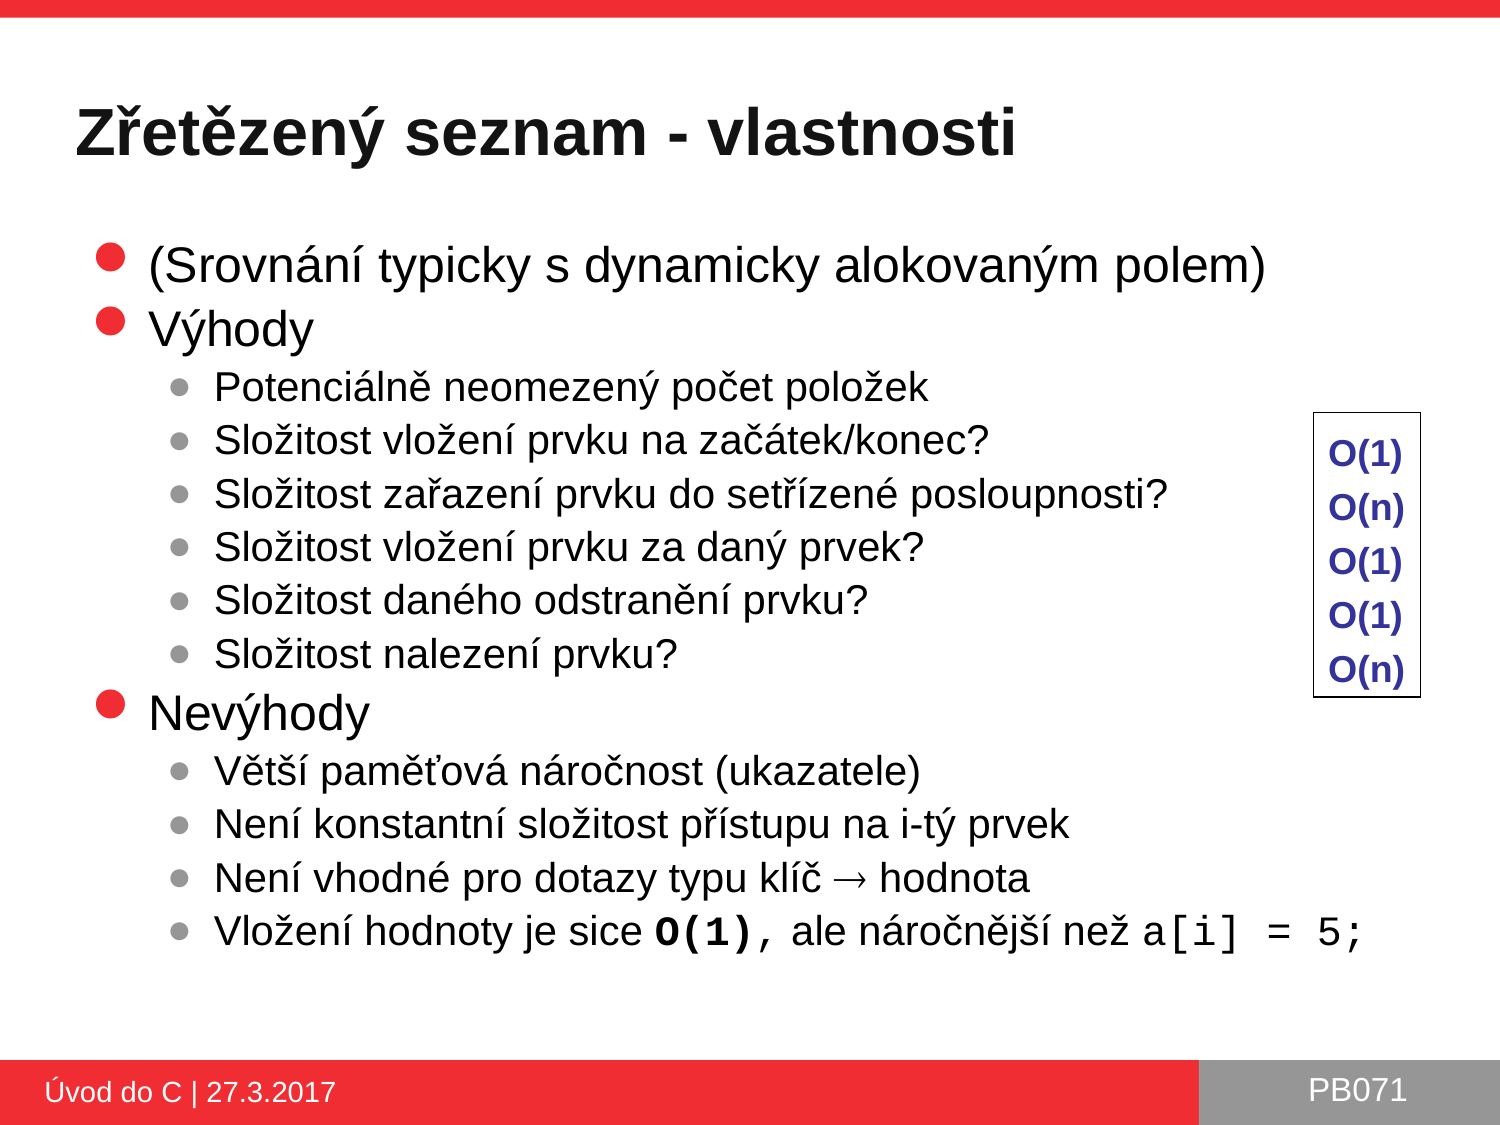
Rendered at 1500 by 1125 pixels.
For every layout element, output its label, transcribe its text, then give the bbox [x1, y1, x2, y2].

text_box O(1) O(n) O(1) O(1) O(n) [1313, 412, 1421, 698]
footer Úvod do C | 27.3.2017 [29, 1065, 1199, 1125]
list (Srovnání typicky s dynamicky alokovaným polem) Výhody Potenciálně neomezený počet položek Složitost vložení prvku na začátek/konec? Složitost zařazení prvku do setřízené posloupnosti? Složitost vložení prvku za daný prvek? Složitost daného odstranění prvku? Složitost nalezení prvku? Nevýhody Větší paměťová náročnost (ukazatele) Není konstantní složitost přístupu na i-tý prvek Není vhodné pro dotazy typu klíč  hodnota Vložení hodnoty je sice O(1), ale náročnější než a[i] = 5; [76, 231, 1459, 1024]
title Zřetězený seznam - vlastnosti [75, 45, 1471, 208]
